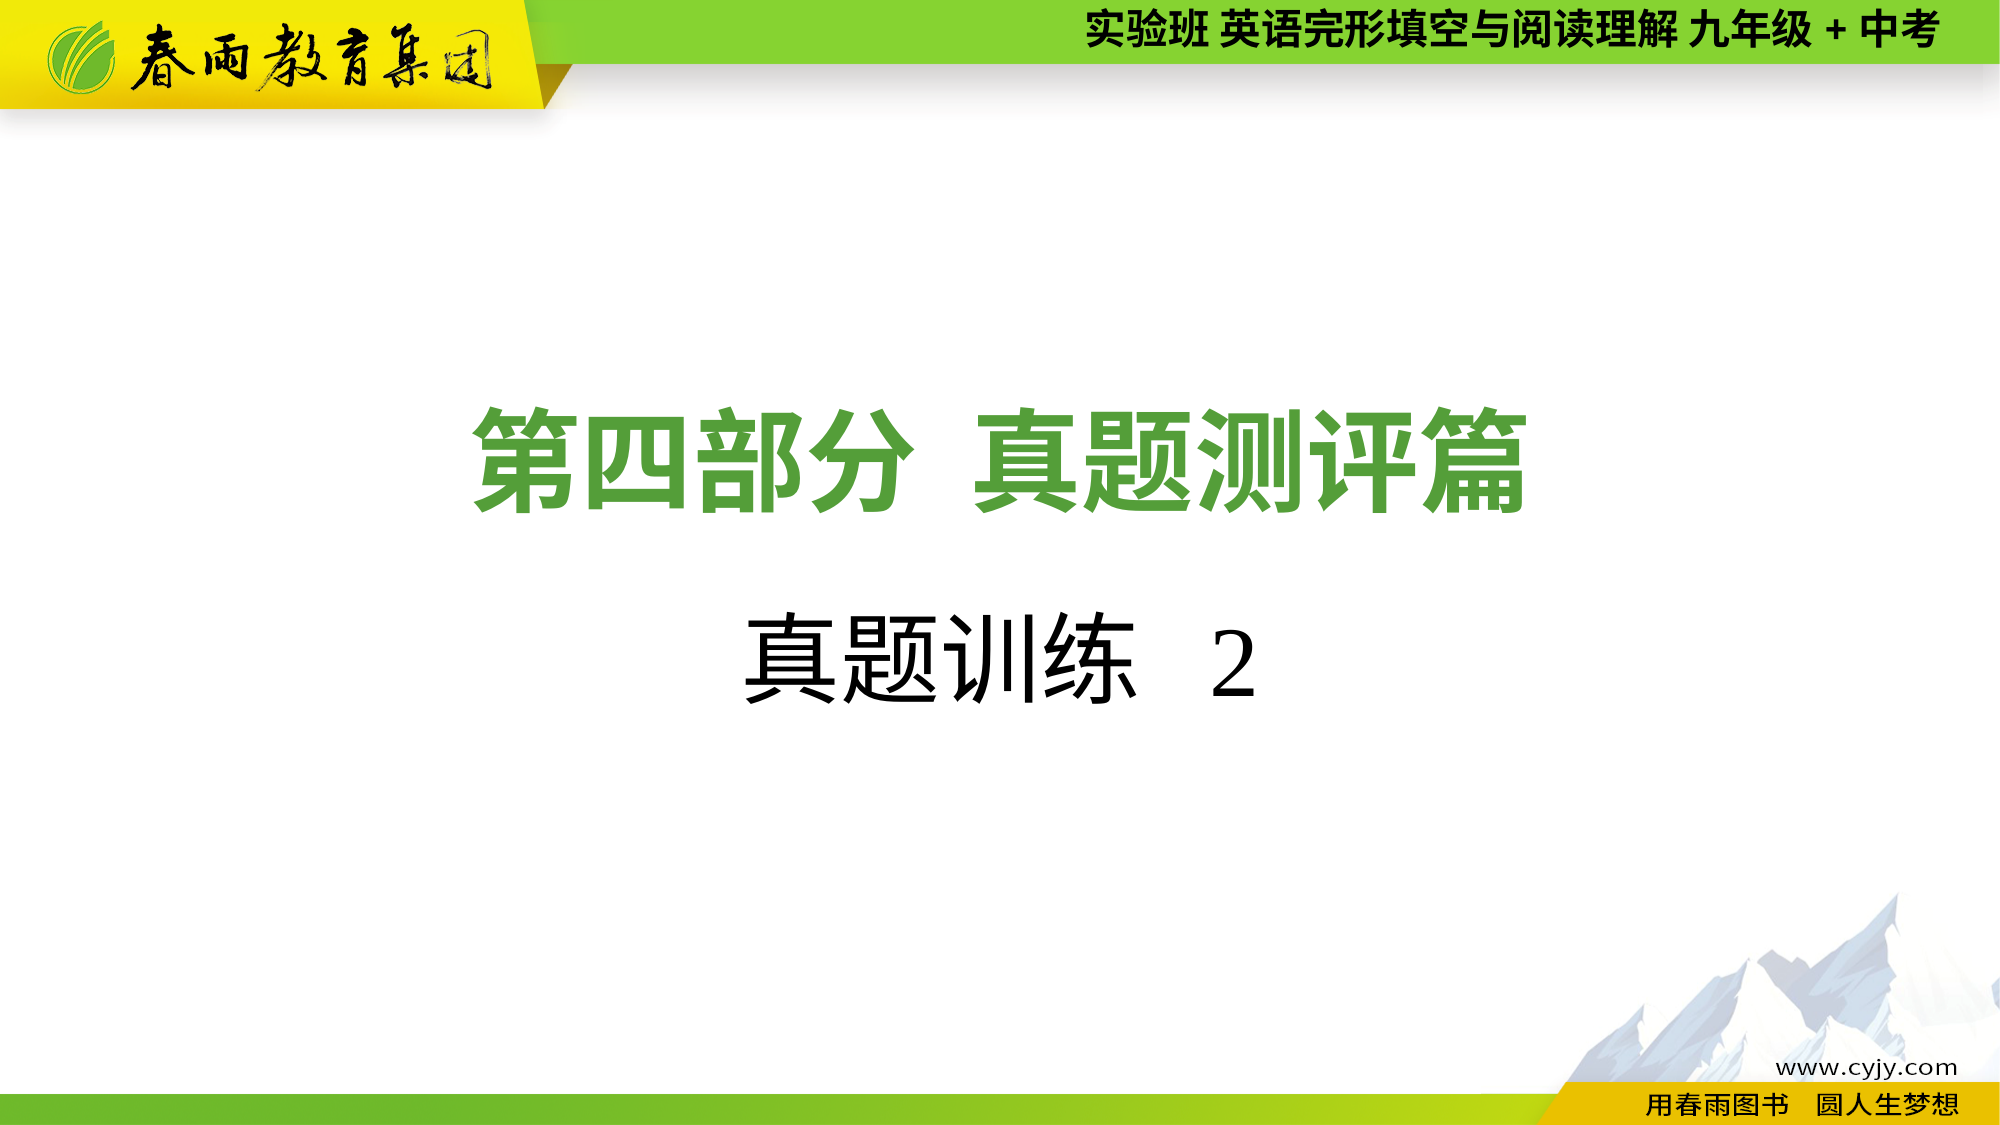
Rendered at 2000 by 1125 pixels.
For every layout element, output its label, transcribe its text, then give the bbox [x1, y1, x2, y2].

text_box 第四部分 真题测评篇 [54, 316, 1946, 528]
picture [0, 0, 2000, 1125]
text_box 真题训练 2 [54, 528, 1946, 724]
